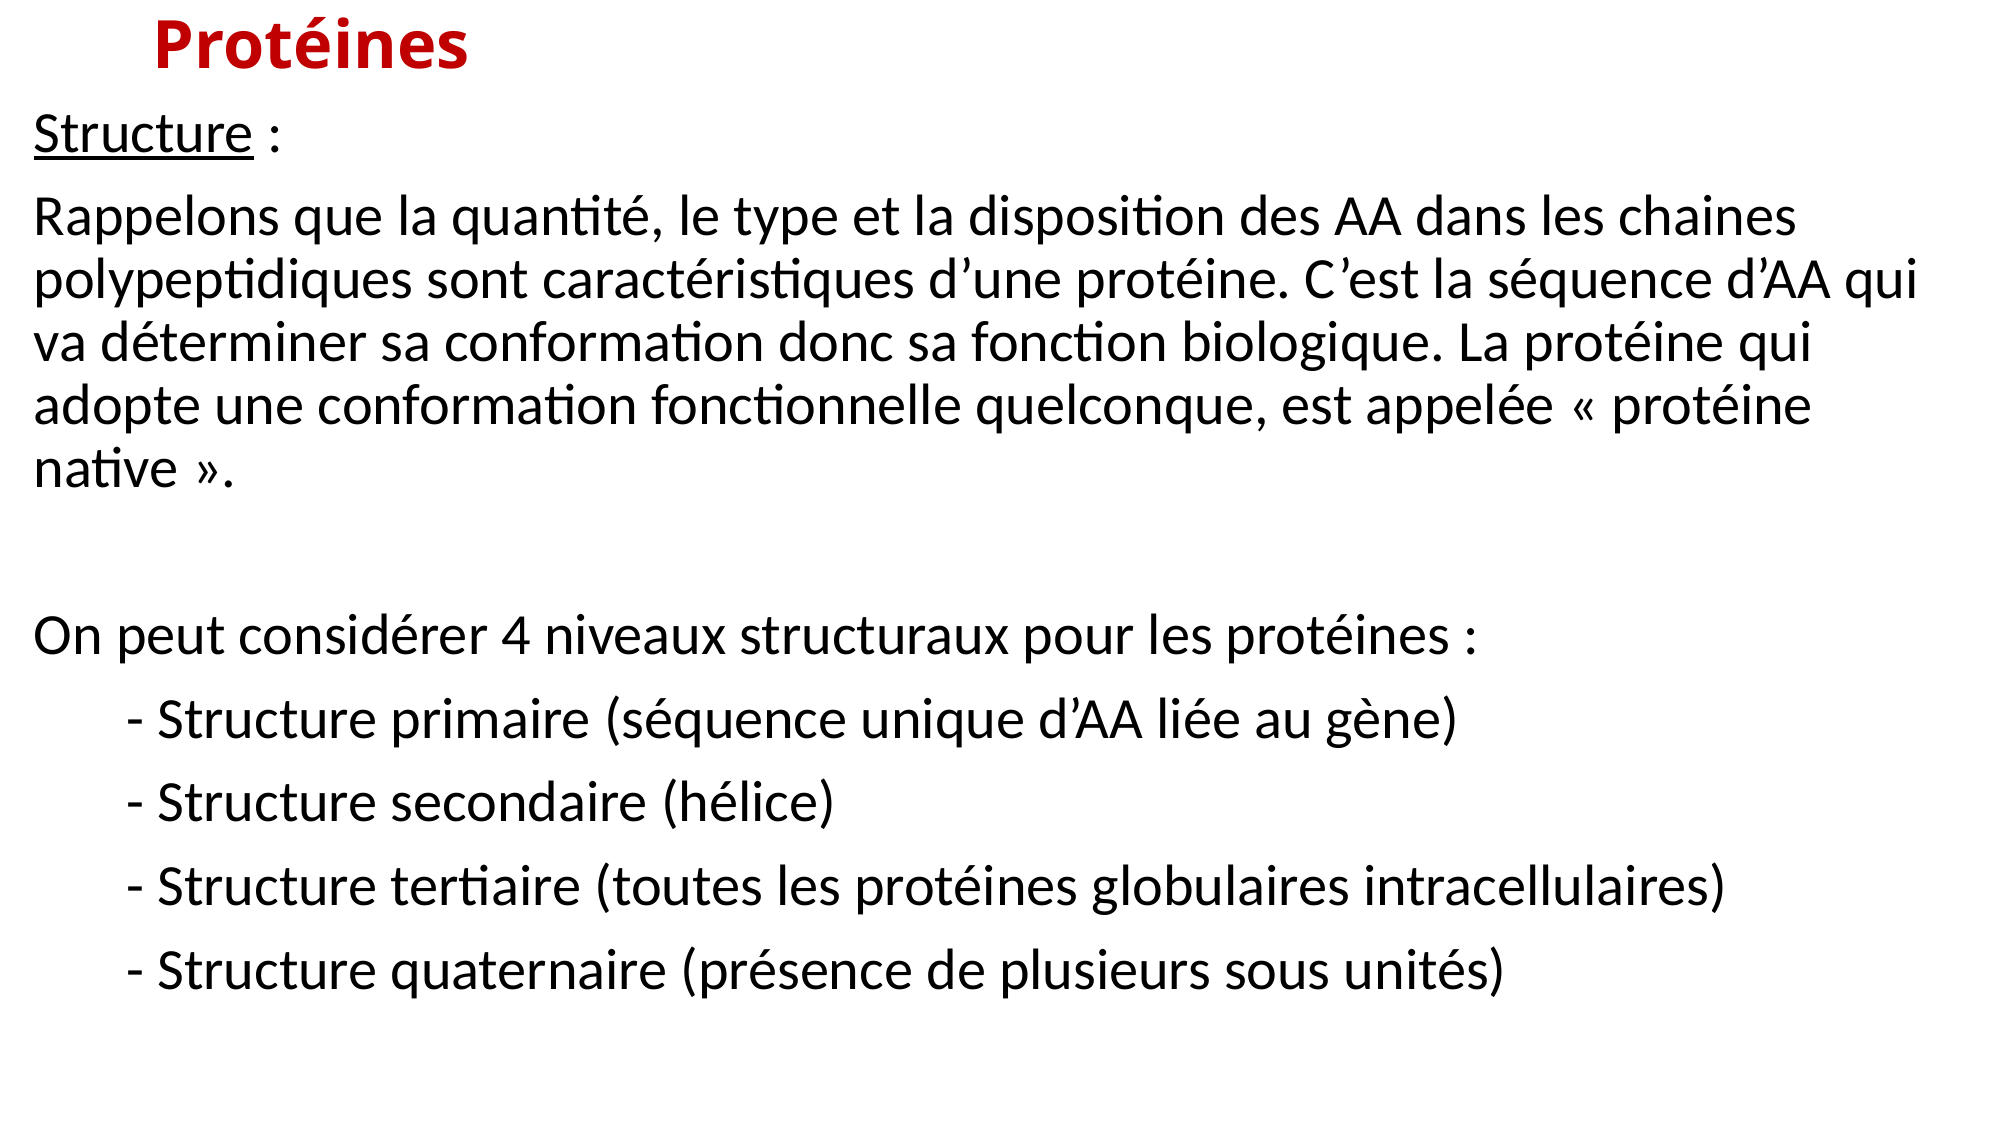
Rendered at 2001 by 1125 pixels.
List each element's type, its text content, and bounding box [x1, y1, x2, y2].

text_box Structure : Rappelons que la quantité, le type et la disposition des AA dans les chaines polypeptidiques sont caractéristiques d’une protéine. C’est la séquence d’AA qui va déterminer sa conformation donc sa fonction biologique. La protéine qui adopte une conformation fonctionnelle quelconque, est appelée « protéine native ». On peut considérer 4 niveaux structuraux pour les protéines : - Structure primaire (séquence unique d’AA liée au gène) - Structure secondaire (hélice) - Structure tertiaire (toutes les protéines globulaires intracellulaires) - Structure quaternaire (présence de plusieurs sous unités) [18, 94, 2000, 1125]
text_box Protéines [137, 0, 1863, 95]
